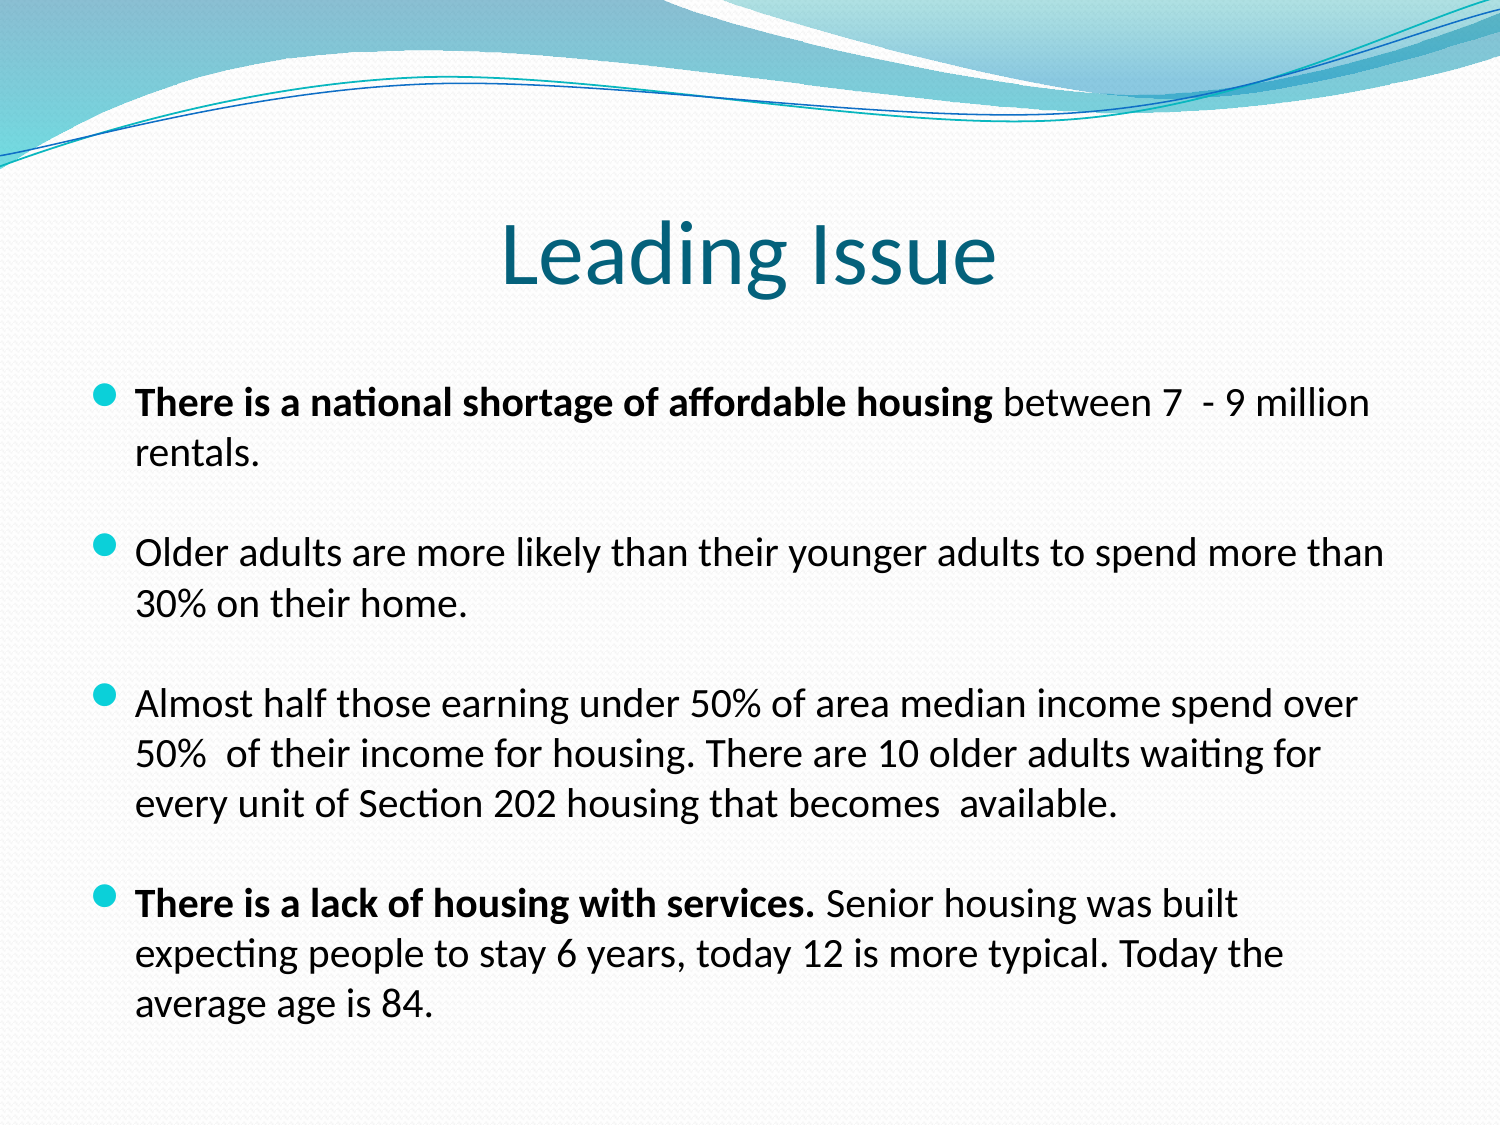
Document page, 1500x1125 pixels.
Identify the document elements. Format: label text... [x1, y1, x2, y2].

title Leading Issue [75, 115, 1425, 303]
list There is a national shortage of affordable housing between 7 - 9 million rentals. Older adults are more likely than their younger adults to spend more than 30% on their home. Almost half those earning under 50% of area median income spend over 50% of their income for housing. There are 10 older adults waiting for every unit of Section 202 housing that becomes available. There is a lack of housing with services. Senior housing was built expecting people to stay 6 years, today 12 is more typical. Today the average age is 84. [75, 317, 1425, 1038]
